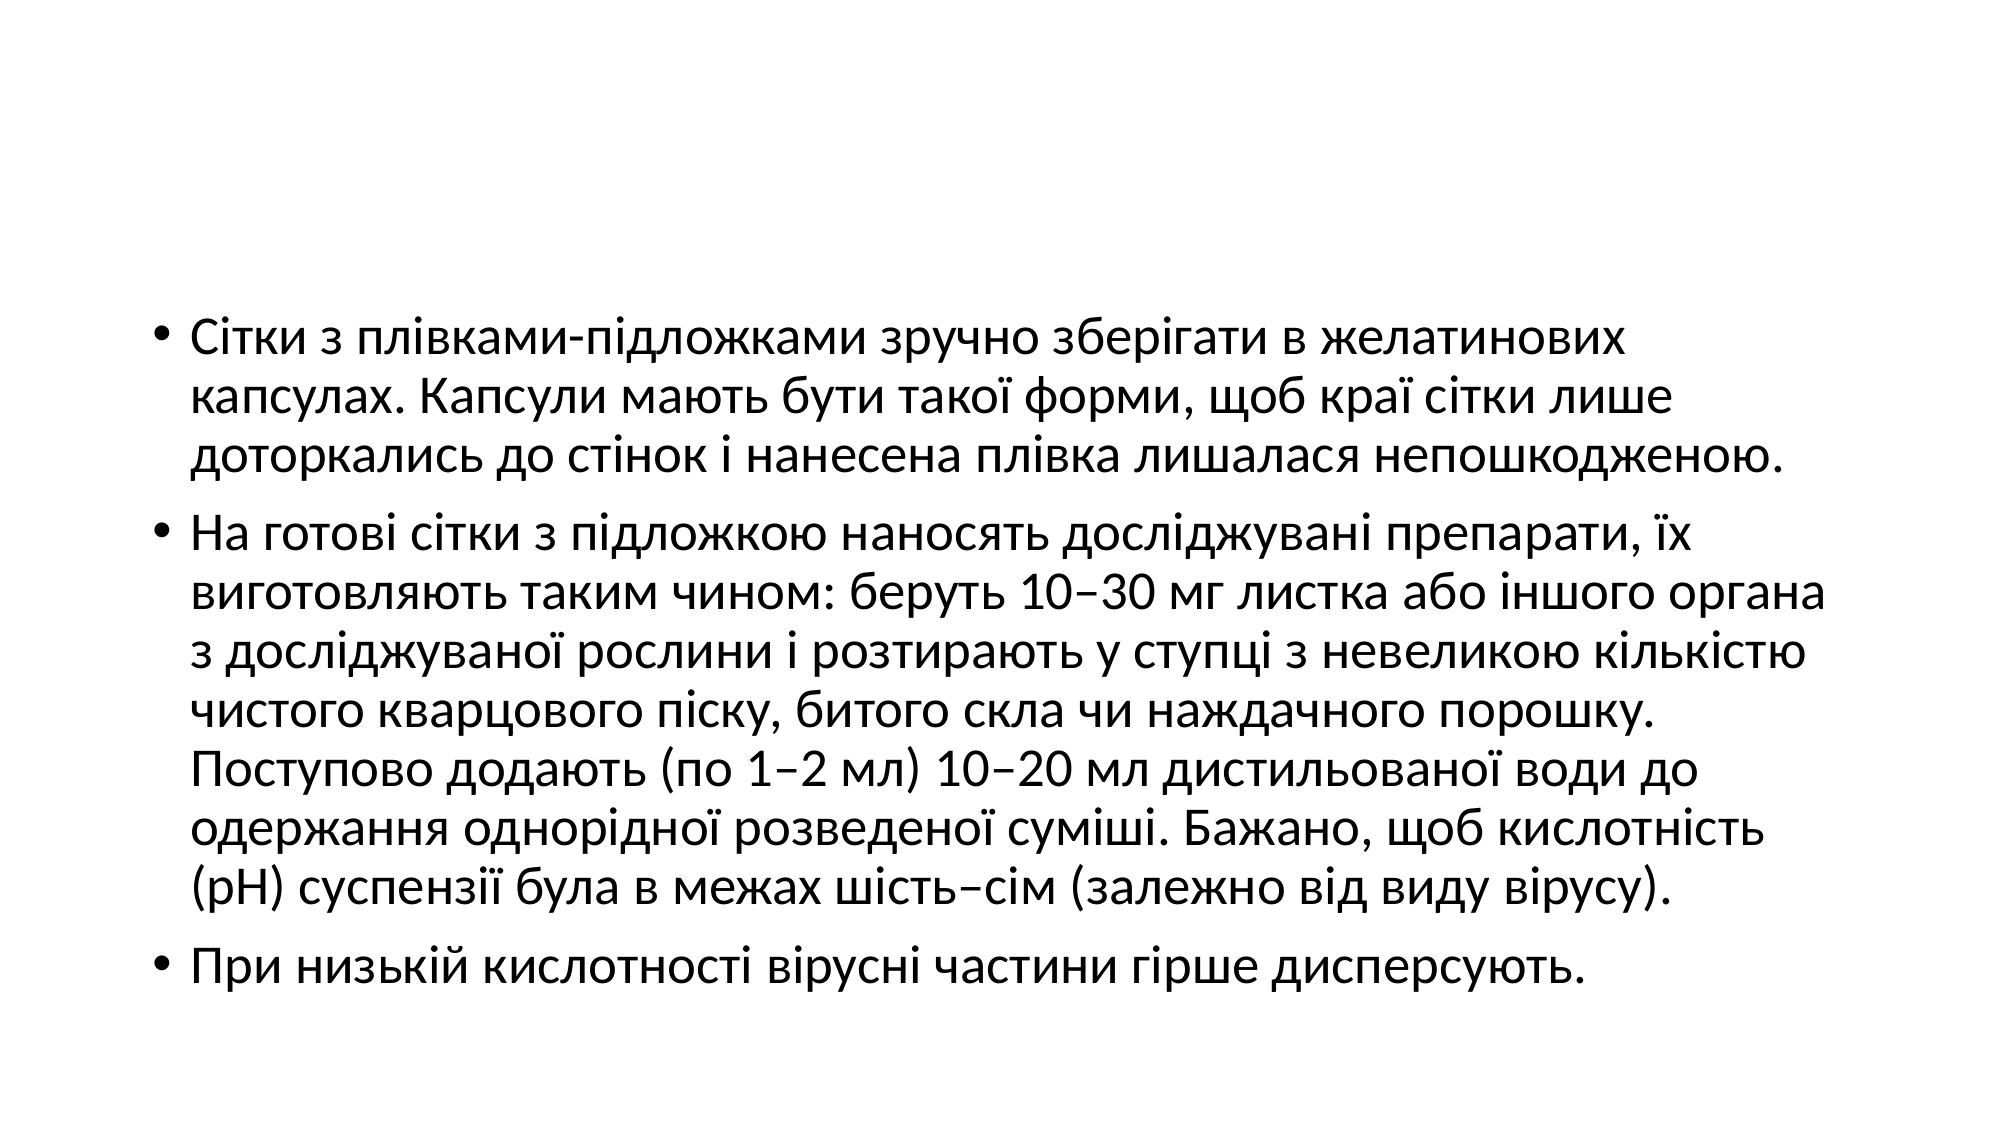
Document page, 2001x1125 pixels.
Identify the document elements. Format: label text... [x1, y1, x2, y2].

list Сітки з плівками-підложками зручно зберігати в желатинових капсулах. Капсули мають бути такої форми, щоб краї сітки лише доторкались до стінок і нанесена плівка лишалася непошкодженою. На готові сітки з підложкою наносять досліджувані препарати, їх виготовляють таким чином: беруть 10–30 мг листка або іншого органа з досліджуваної рослини і розтирають у ступці з невеликою кількістю чистого кварцового піску, битого скла чи наждачного порошку. Поступово додають (по 1–2 мл) 10–20 мл дистильованої води до одержання однорідної розведеної суміші. Бажано, щоб кислотність (рН) суспензії була в межах шість–сім (залежно від виду вірусу). При низькій кислотності вірусні частини гірше дисперсують. [137, 299, 1863, 1014]
